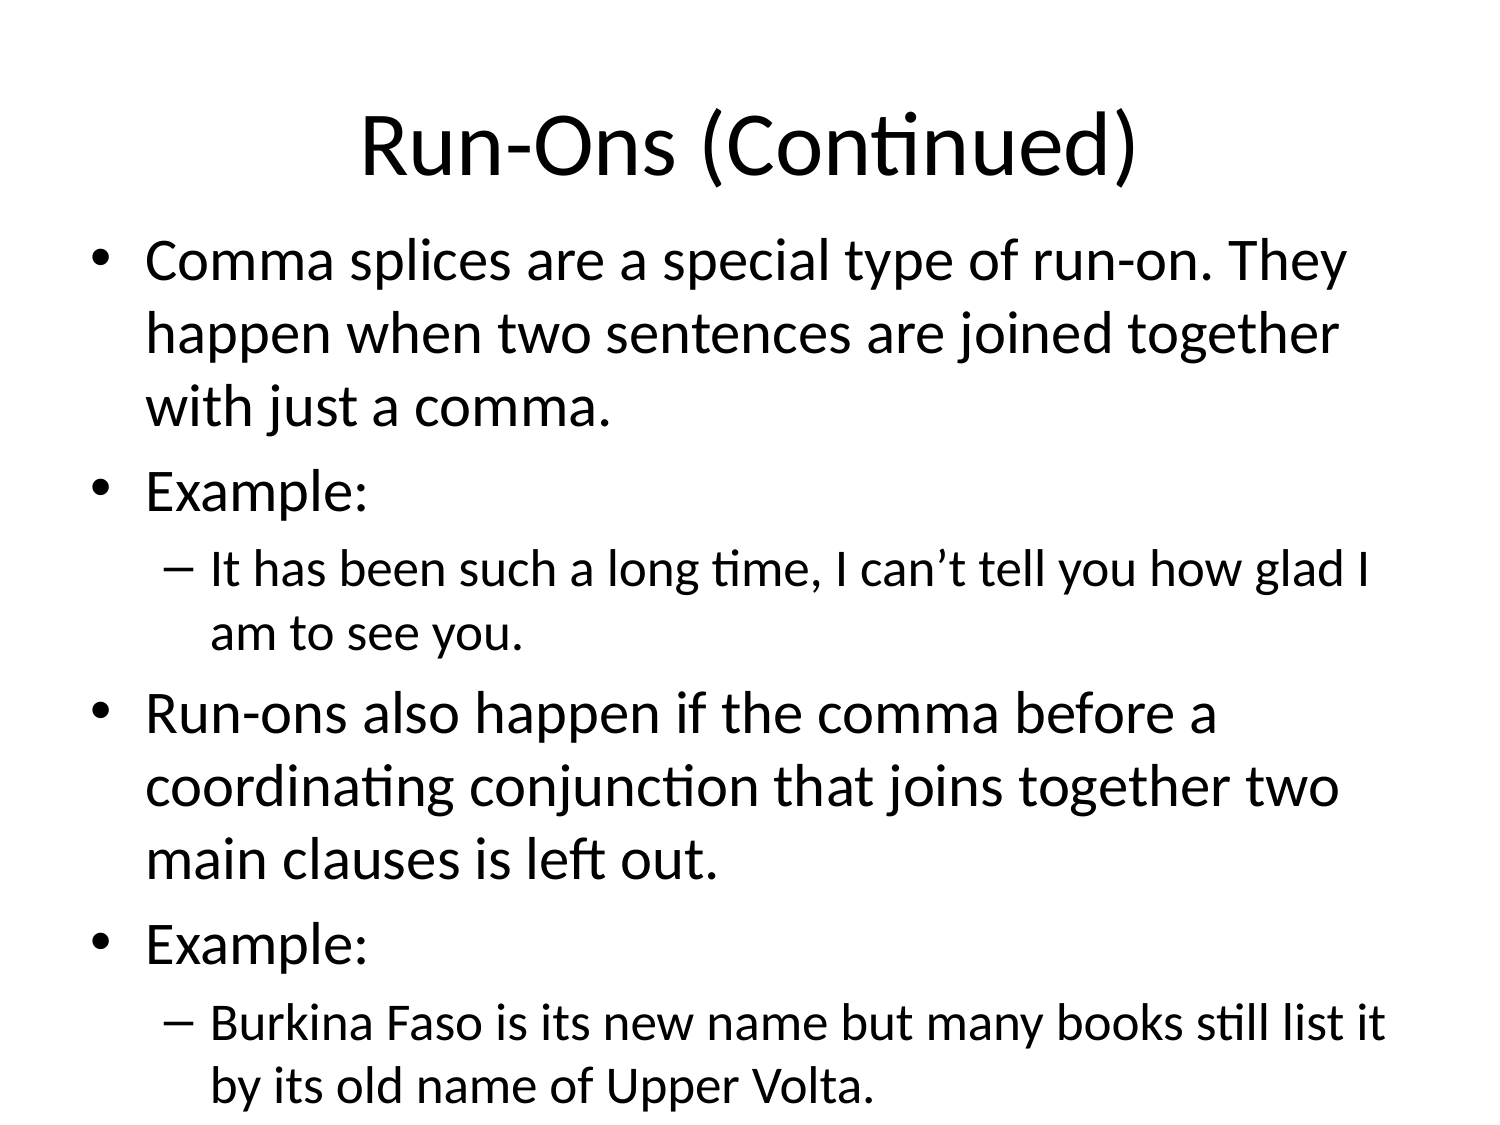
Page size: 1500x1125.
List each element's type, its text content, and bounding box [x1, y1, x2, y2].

list Comma splices are a special type of run-on. They happen when two sentences are joined together with just a comma. Example: It has been such a long time, I can’t tell you how glad I am to see you. Run-ons also happen if the comma before a coordinating conjunction that joins together two main clauses is left out. Example: Burkina Faso is its new name but many books still list it by its old name of Upper Volta. [75, 212, 1425, 1125]
title Run-Ons (Continued) [75, 45, 1425, 212]
